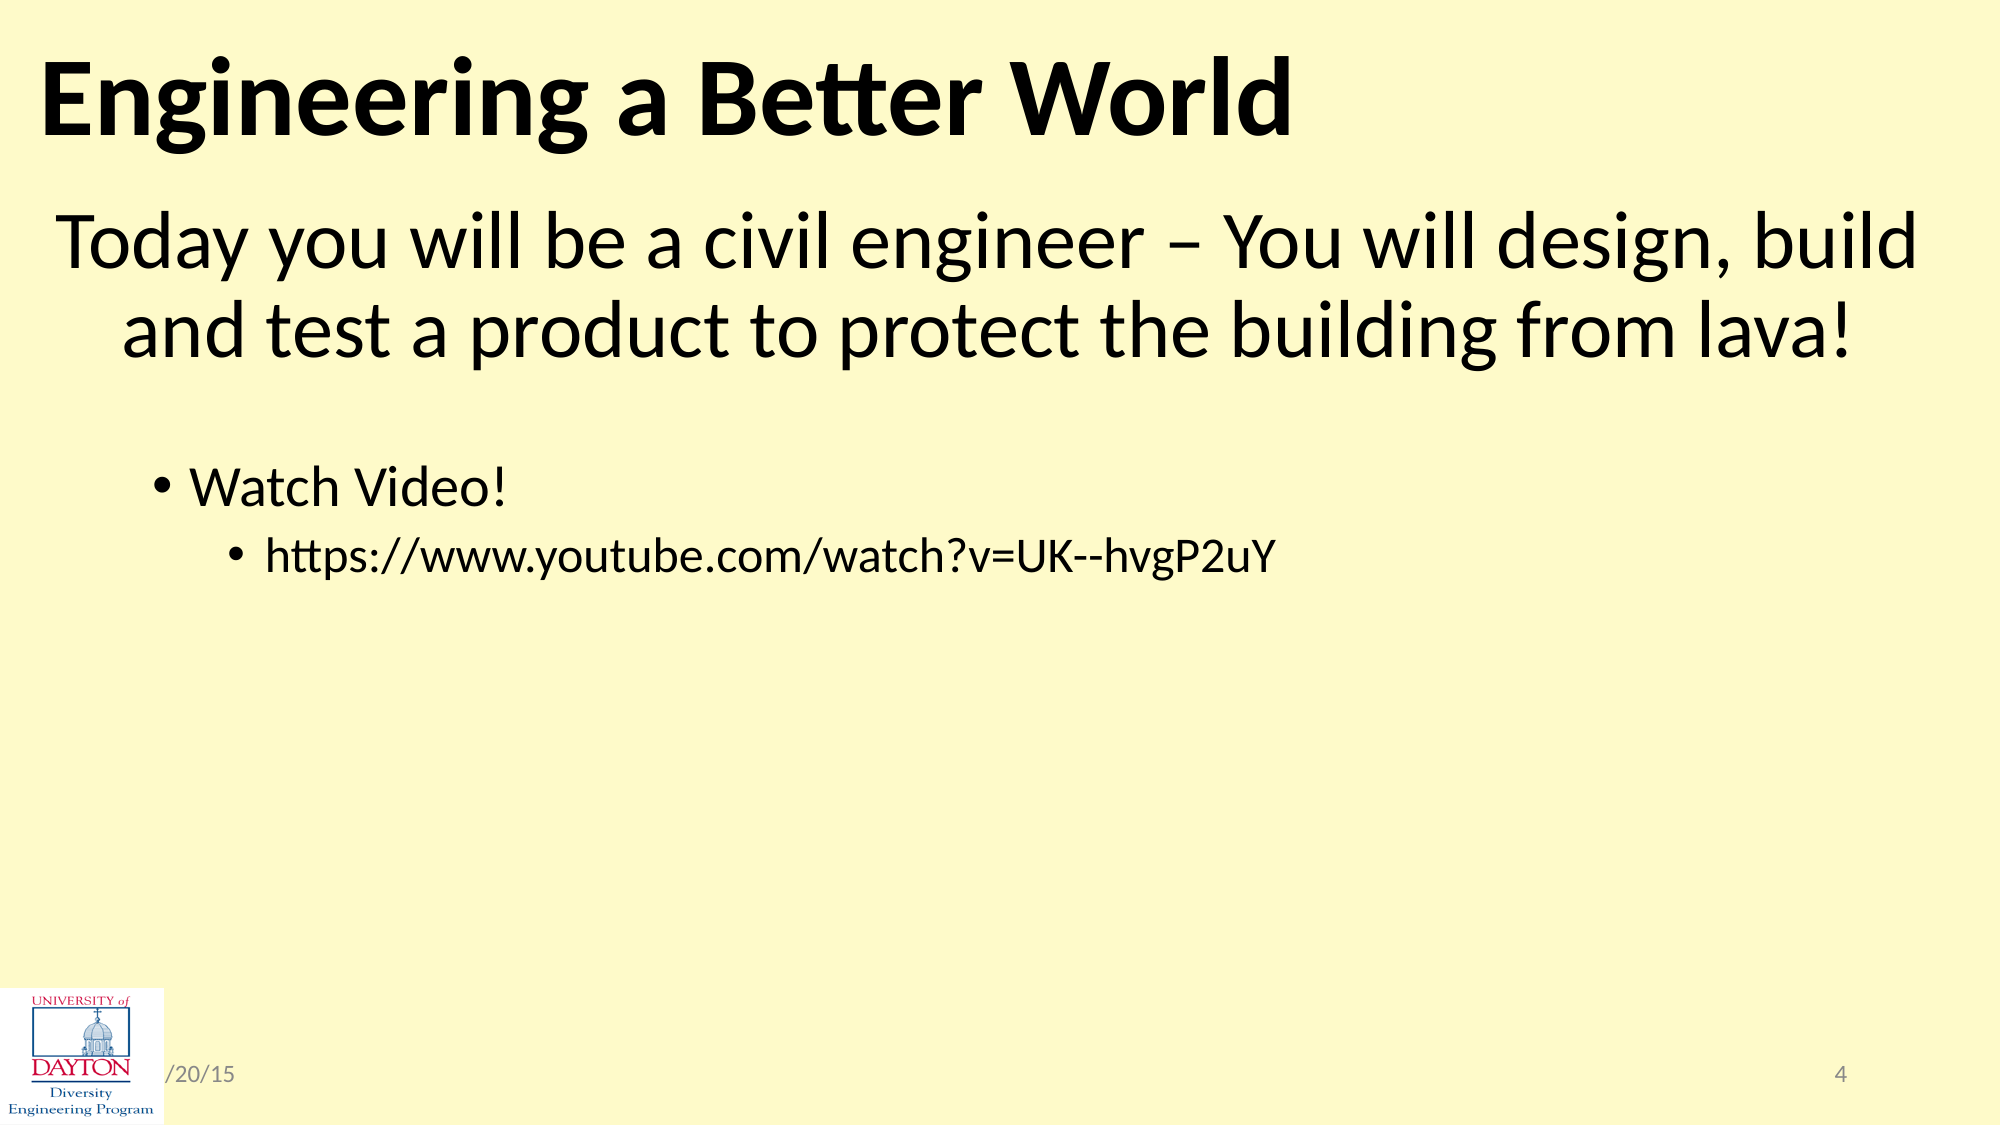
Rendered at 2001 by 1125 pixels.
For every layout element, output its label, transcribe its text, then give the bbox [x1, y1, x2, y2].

title Today you will be a civil engineer – You will design, build and test a product to protect the building from lava! [21, 137, 1958, 436]
picture [0, 988, 165, 1125]
text_box Engineering a Better World [24, 17, 1750, 182]
list Watch Video! https://www.youtube.com/watch?v=UK--hvgP2uY [137, 448, 1863, 1125]
